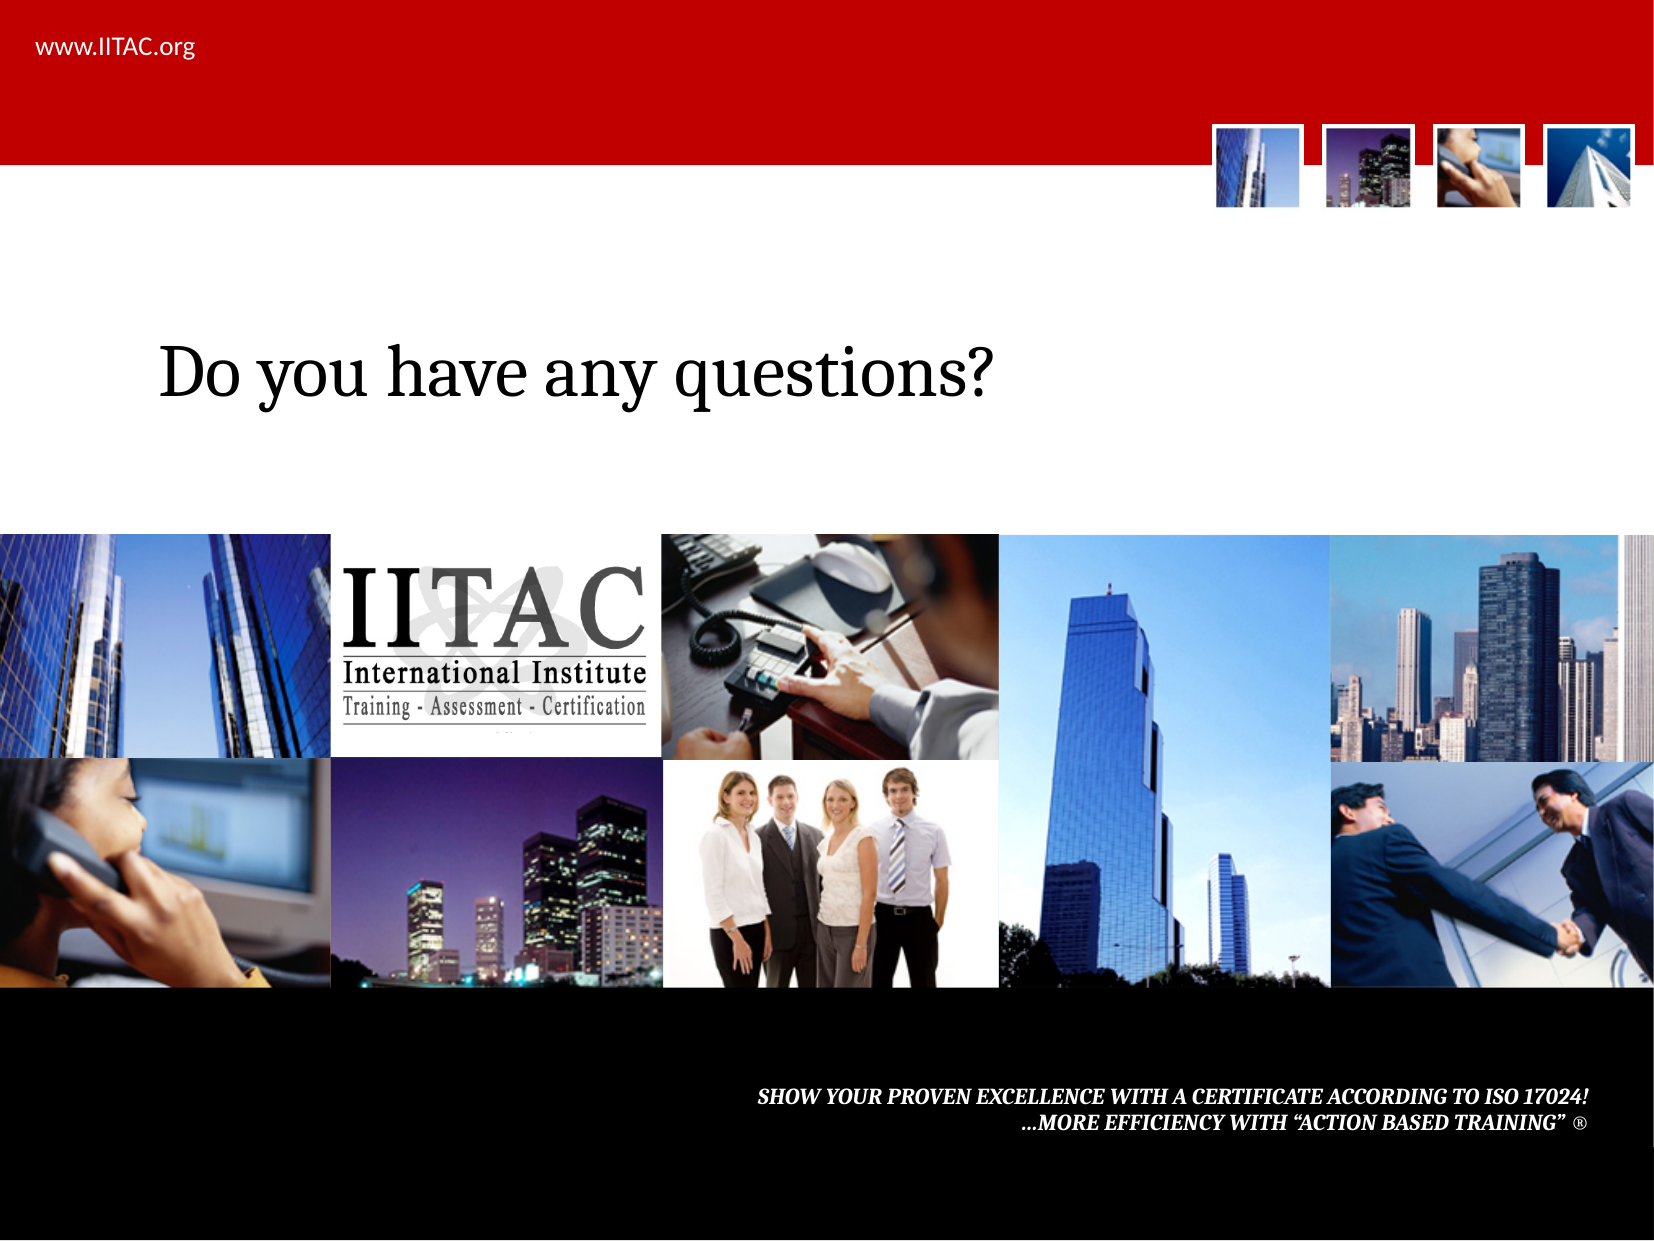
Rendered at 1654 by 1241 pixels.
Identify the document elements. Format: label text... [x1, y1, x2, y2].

picture [0, 534, 1654, 987]
picture [670, 763, 984, 987]
picture [1543, 124, 1635, 212]
subtitle Do you have any questions? [141, 330, 1367, 387]
picture [1322, 124, 1415, 212]
picture [1212, 124, 1304, 212]
picture [1433, 124, 1525, 212]
footer www.IITAC.org [18, 19, 1595, 65]
